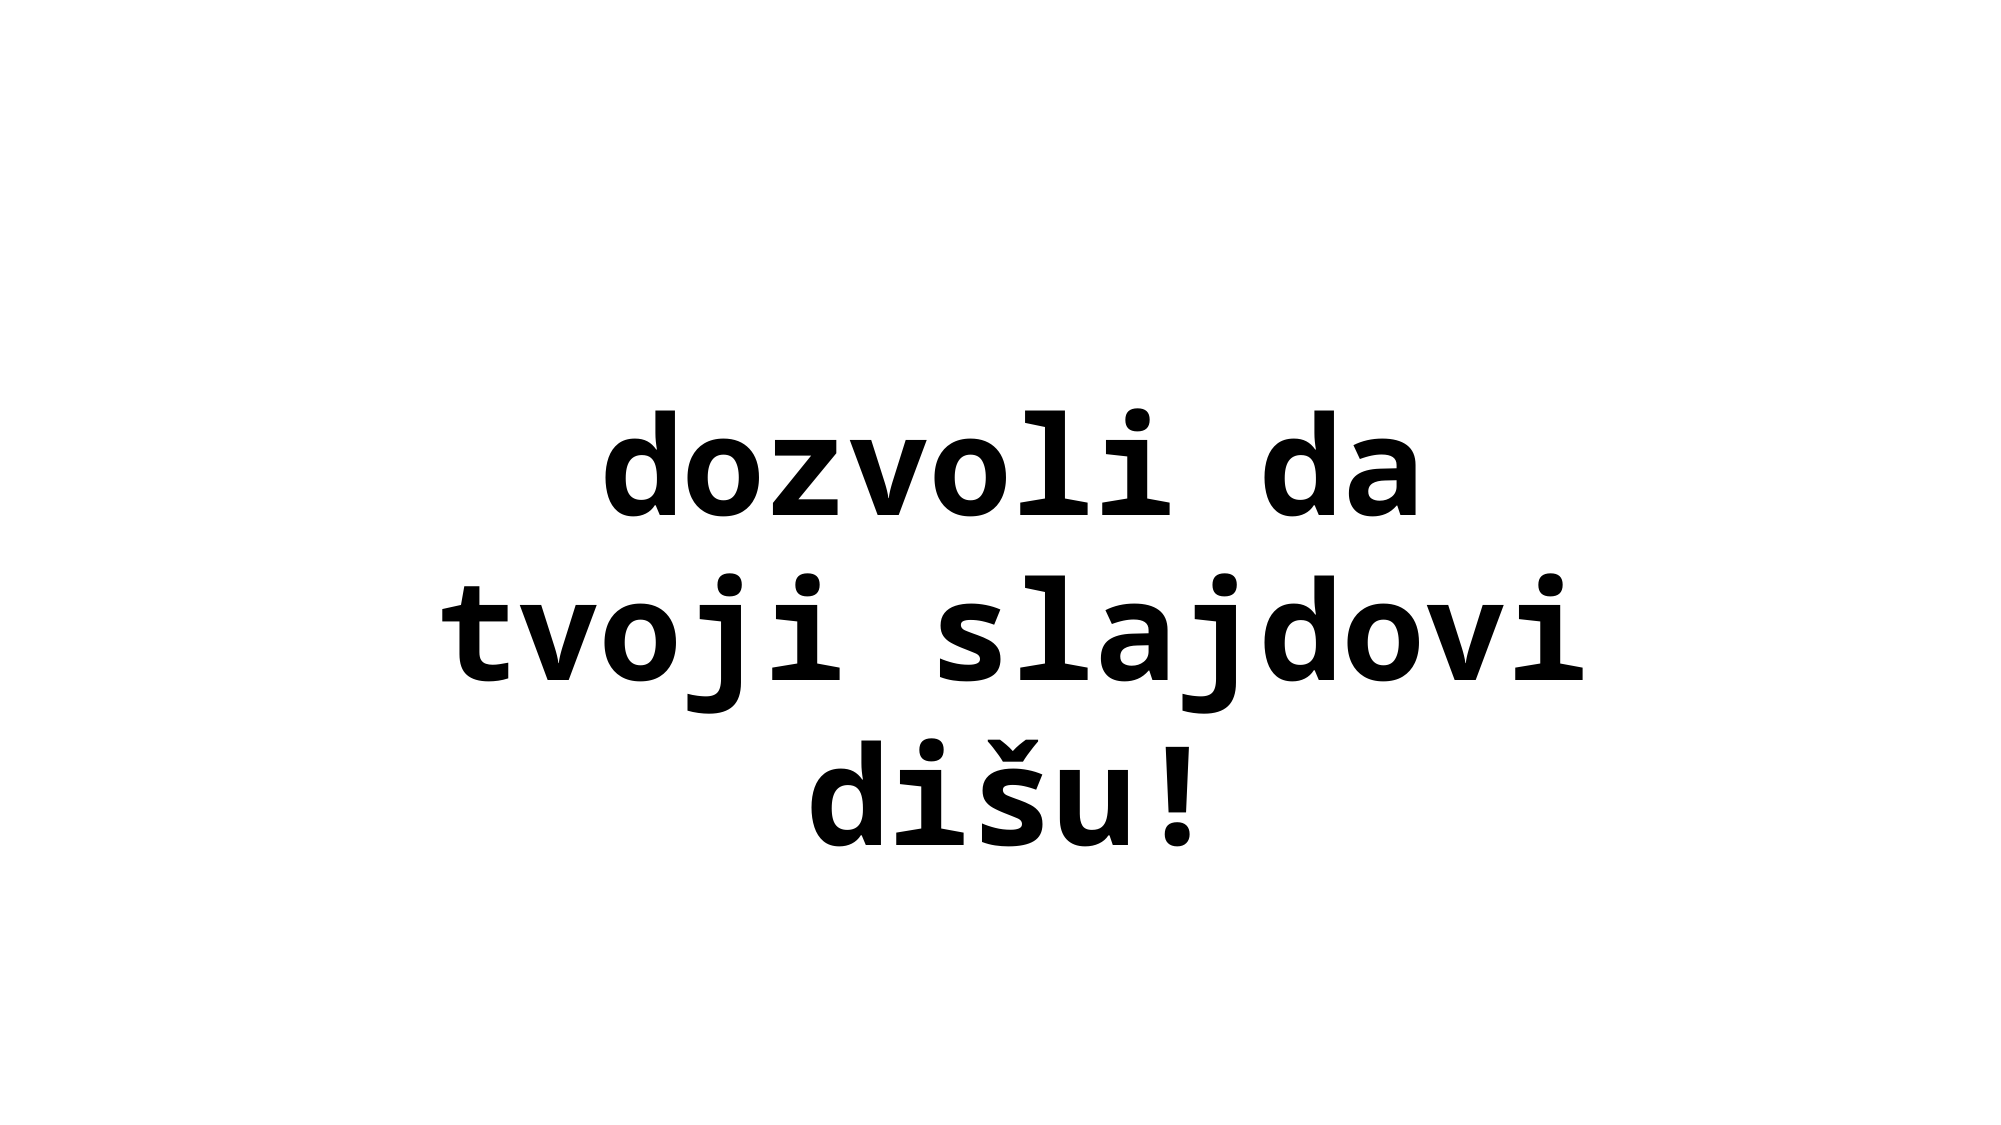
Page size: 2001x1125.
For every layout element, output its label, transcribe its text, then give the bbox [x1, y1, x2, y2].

text_box dozvoli da tvoji slajdovi dišu! [347, 371, 1678, 881]
